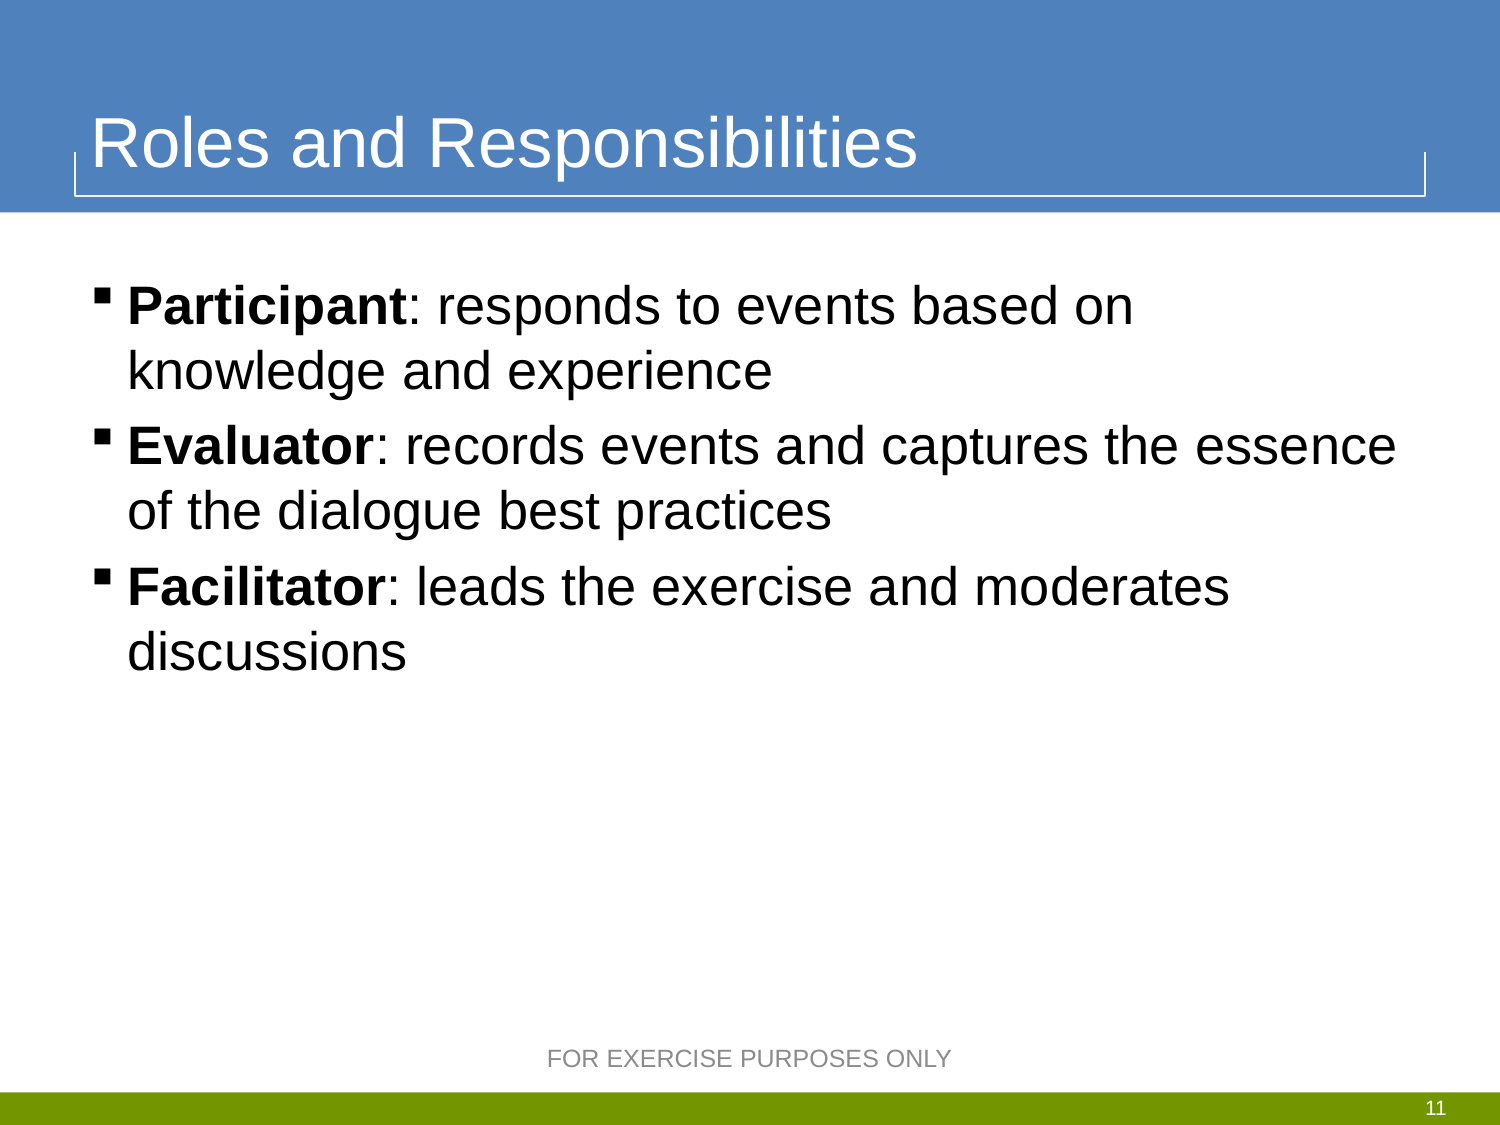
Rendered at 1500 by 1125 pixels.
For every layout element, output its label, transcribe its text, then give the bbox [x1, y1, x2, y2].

list Participant: responds to events based on knowledge and experience Evaluator: records events and captures the essence of the dialogue best practices Facilitator: leads the exercise and moderates discussions [74, 262, 1426, 1006]
title Roles and Responsibilities [74, 44, 1426, 233]
footer FOR EXERCISE PURPOSES ONLY [512, 1042, 988, 1103]
